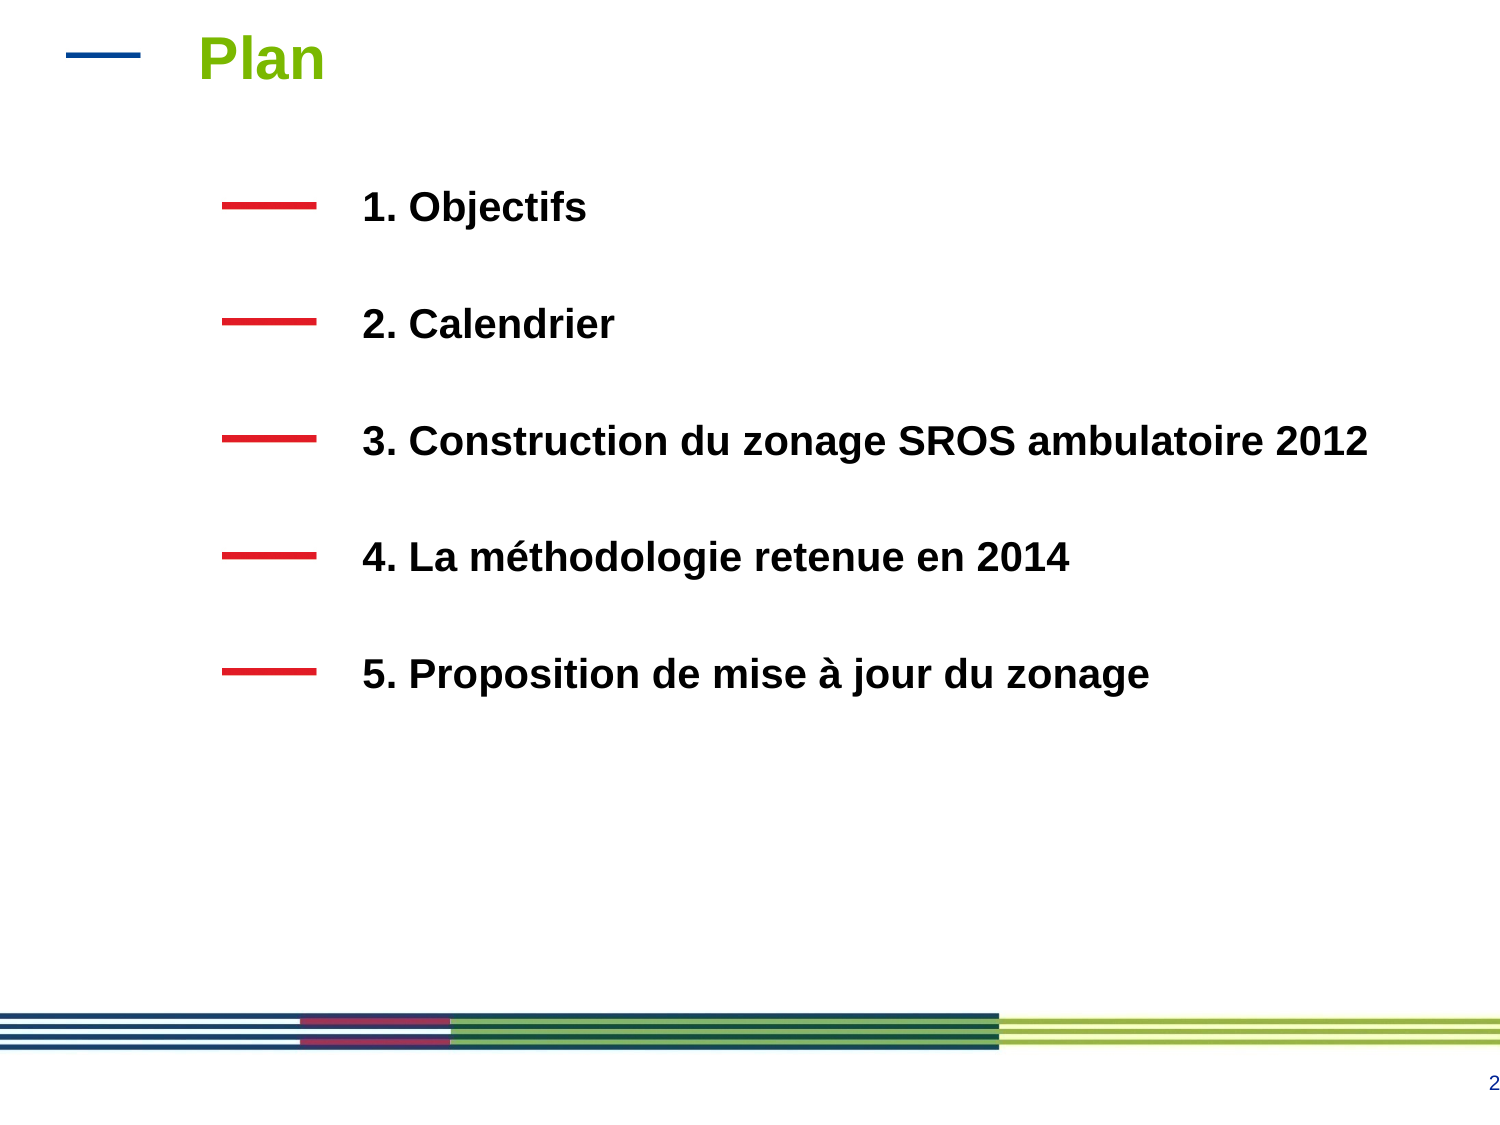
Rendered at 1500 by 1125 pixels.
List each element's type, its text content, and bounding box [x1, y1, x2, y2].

picture [221, 430, 317, 447]
list 1. Objectifs 2. Calendrier 3. Construction du zonage SROS ambulatoire 2012 4. La méthodologie retenue en 2014 5. Proposition de mise à jour du zonage [206, 172, 1395, 848]
picture [0, 999, 1500, 1063]
title Plan [50, 0, 1388, 149]
picture [221, 663, 317, 680]
picture [65, 48, 141, 62]
picture [221, 547, 317, 564]
picture [221, 313, 317, 330]
picture [221, 197, 317, 214]
